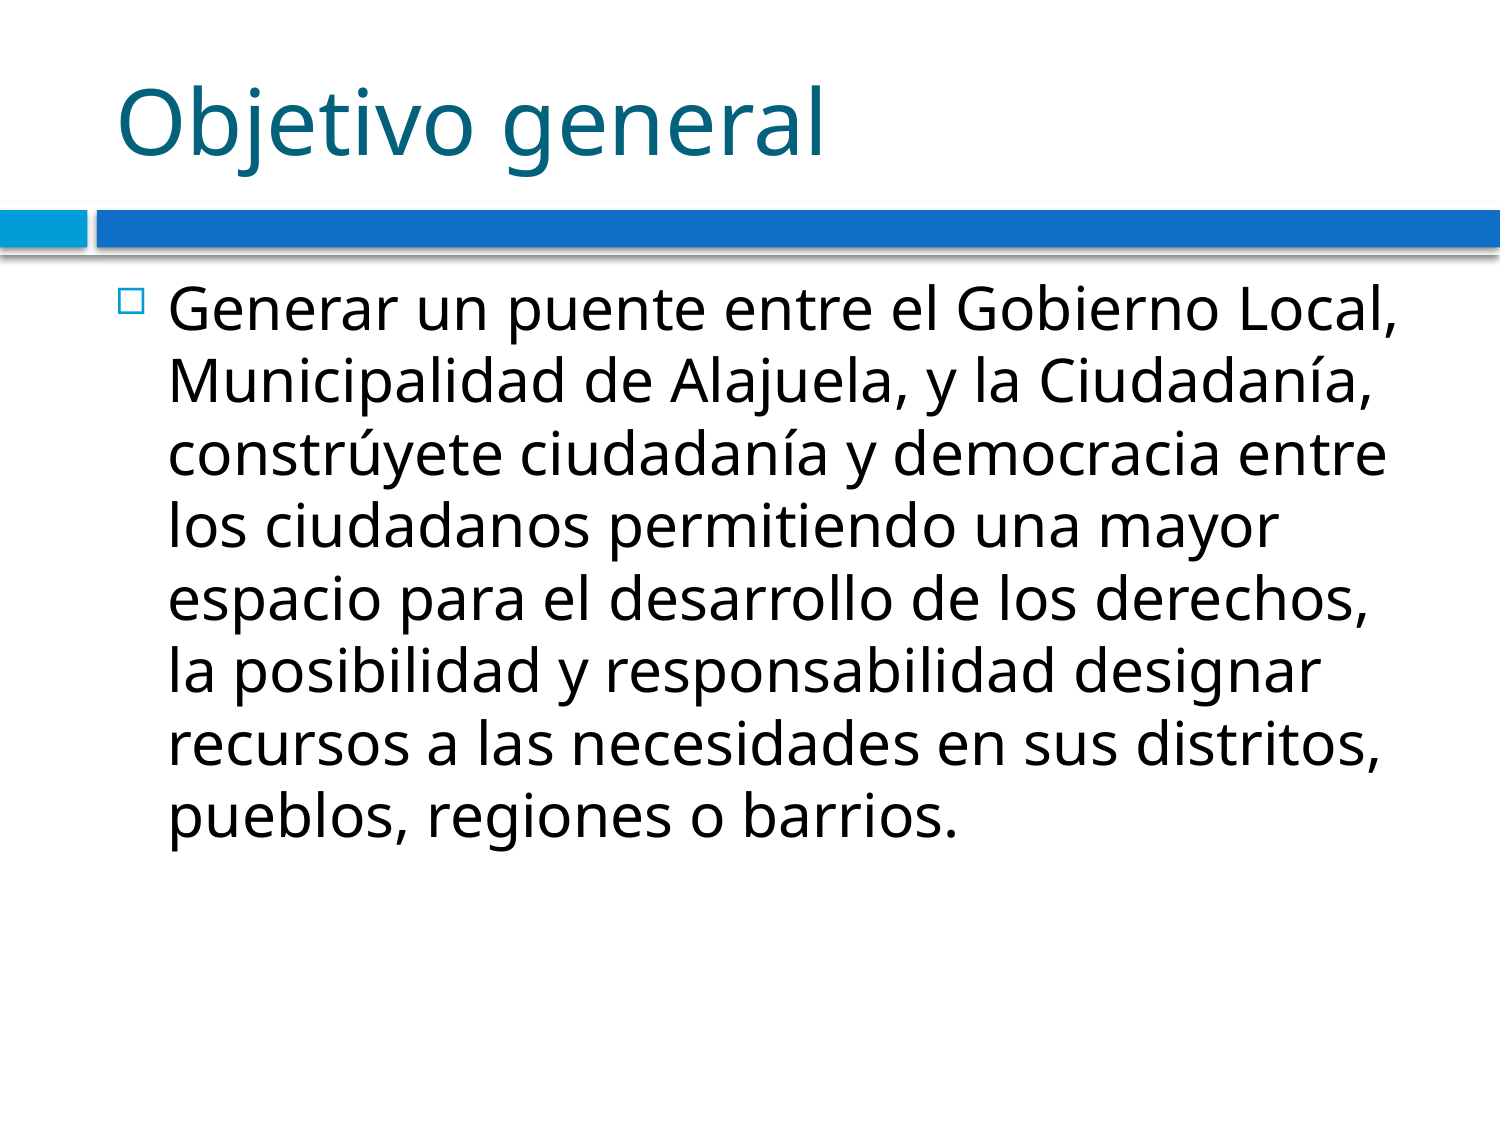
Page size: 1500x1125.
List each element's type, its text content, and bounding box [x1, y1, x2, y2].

title Objetivo general [100, 37, 1438, 200]
list Generar un puente entre el Gobierno Local, Municipalidad de Alajuela, y la Ciudadanía, constrúyete ciudadanía y democracia entre los ciudadanos permitiendo una mayor espacio para el desarrollo de los derechos, la posibilidad y responsabilidad designar recursos a las necesidades en sus distritos, pueblos, regiones o barrios. [100, 262, 1438, 1000]
